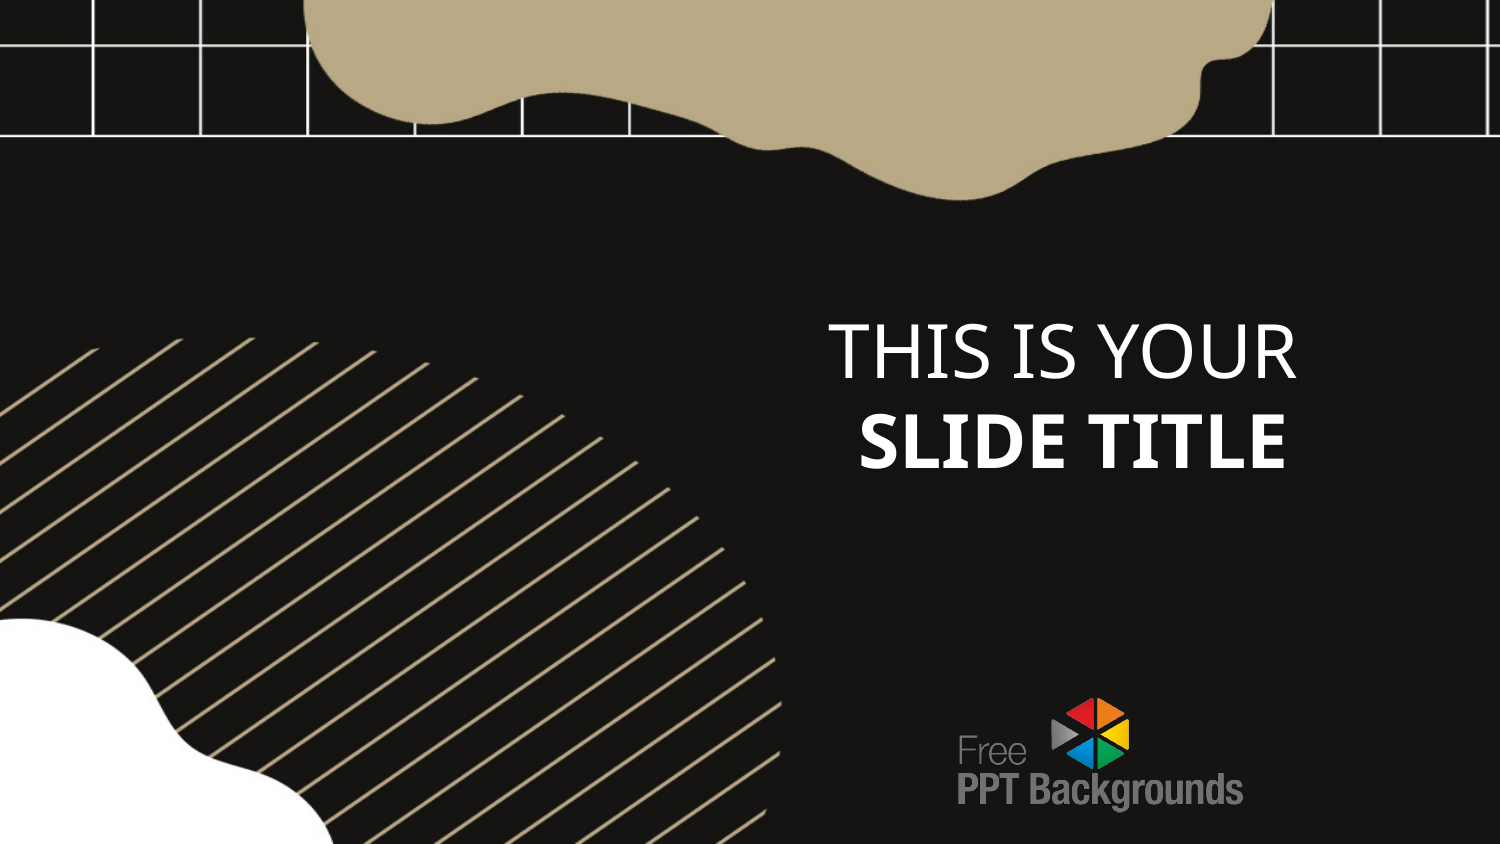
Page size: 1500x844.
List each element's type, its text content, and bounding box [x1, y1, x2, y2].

title THIS IS YOUR SLIDE TITLE [803, 226, 1344, 562]
picture [0, 0, 1500, 844]
